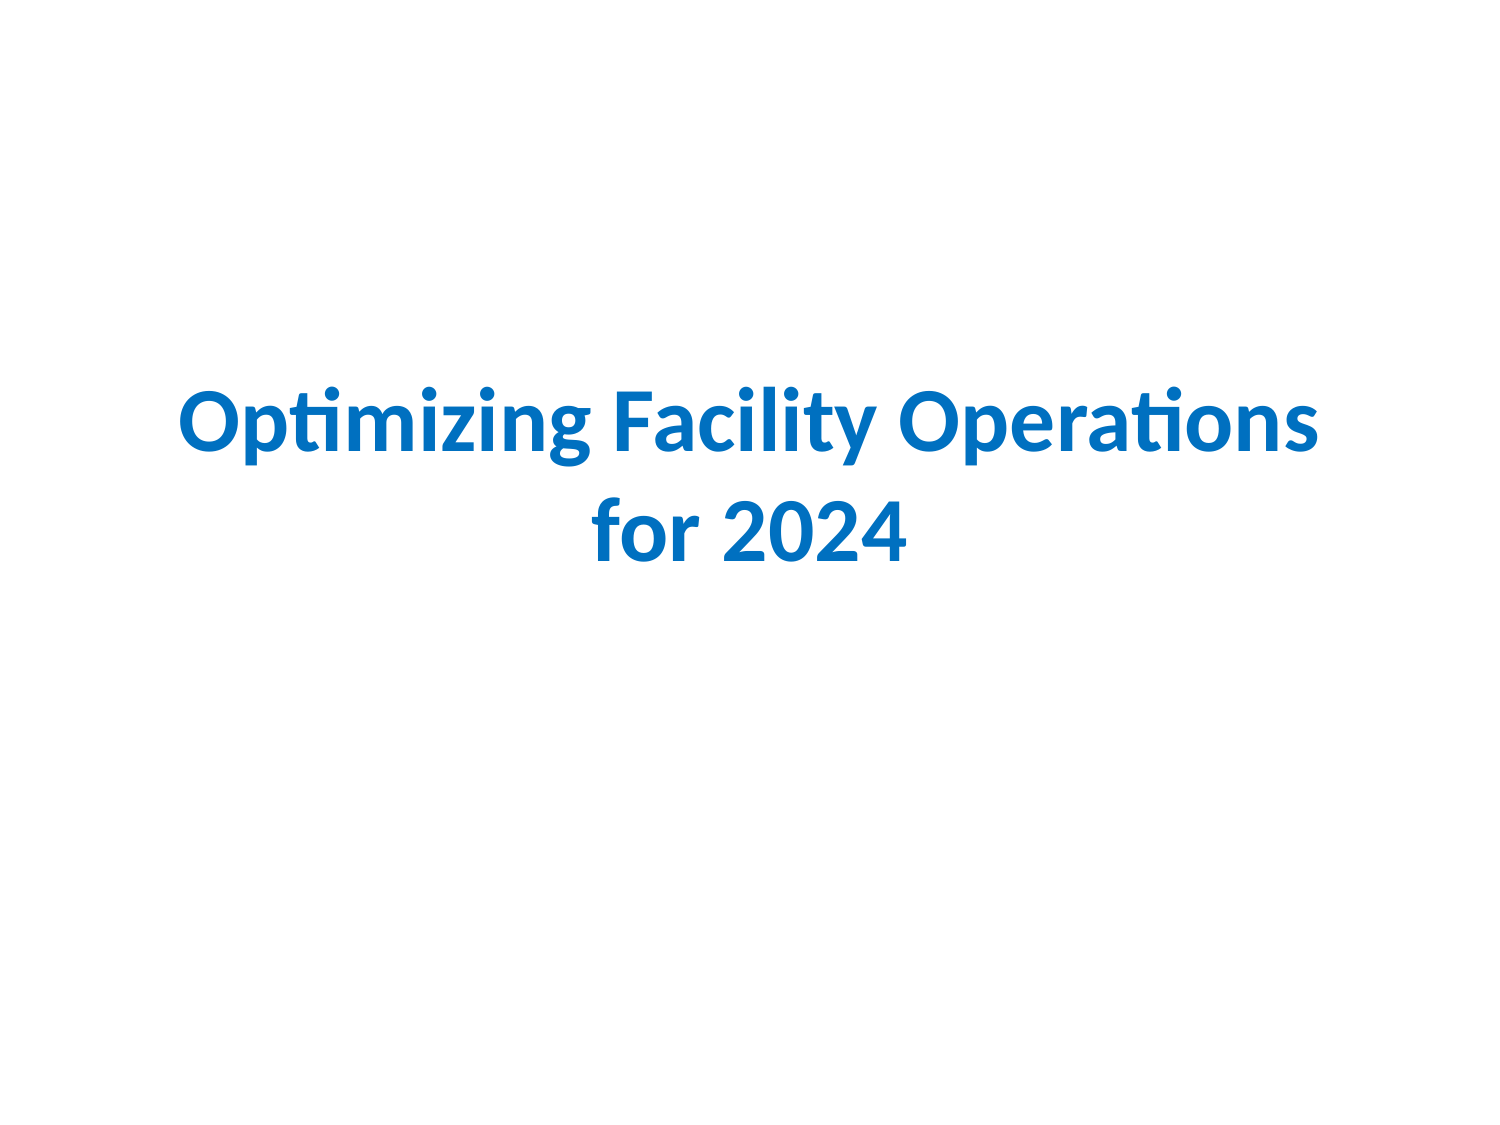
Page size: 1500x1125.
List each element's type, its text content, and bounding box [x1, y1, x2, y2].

title Optimizing Facility Operations for 2024 [112, 349, 1388, 591]
